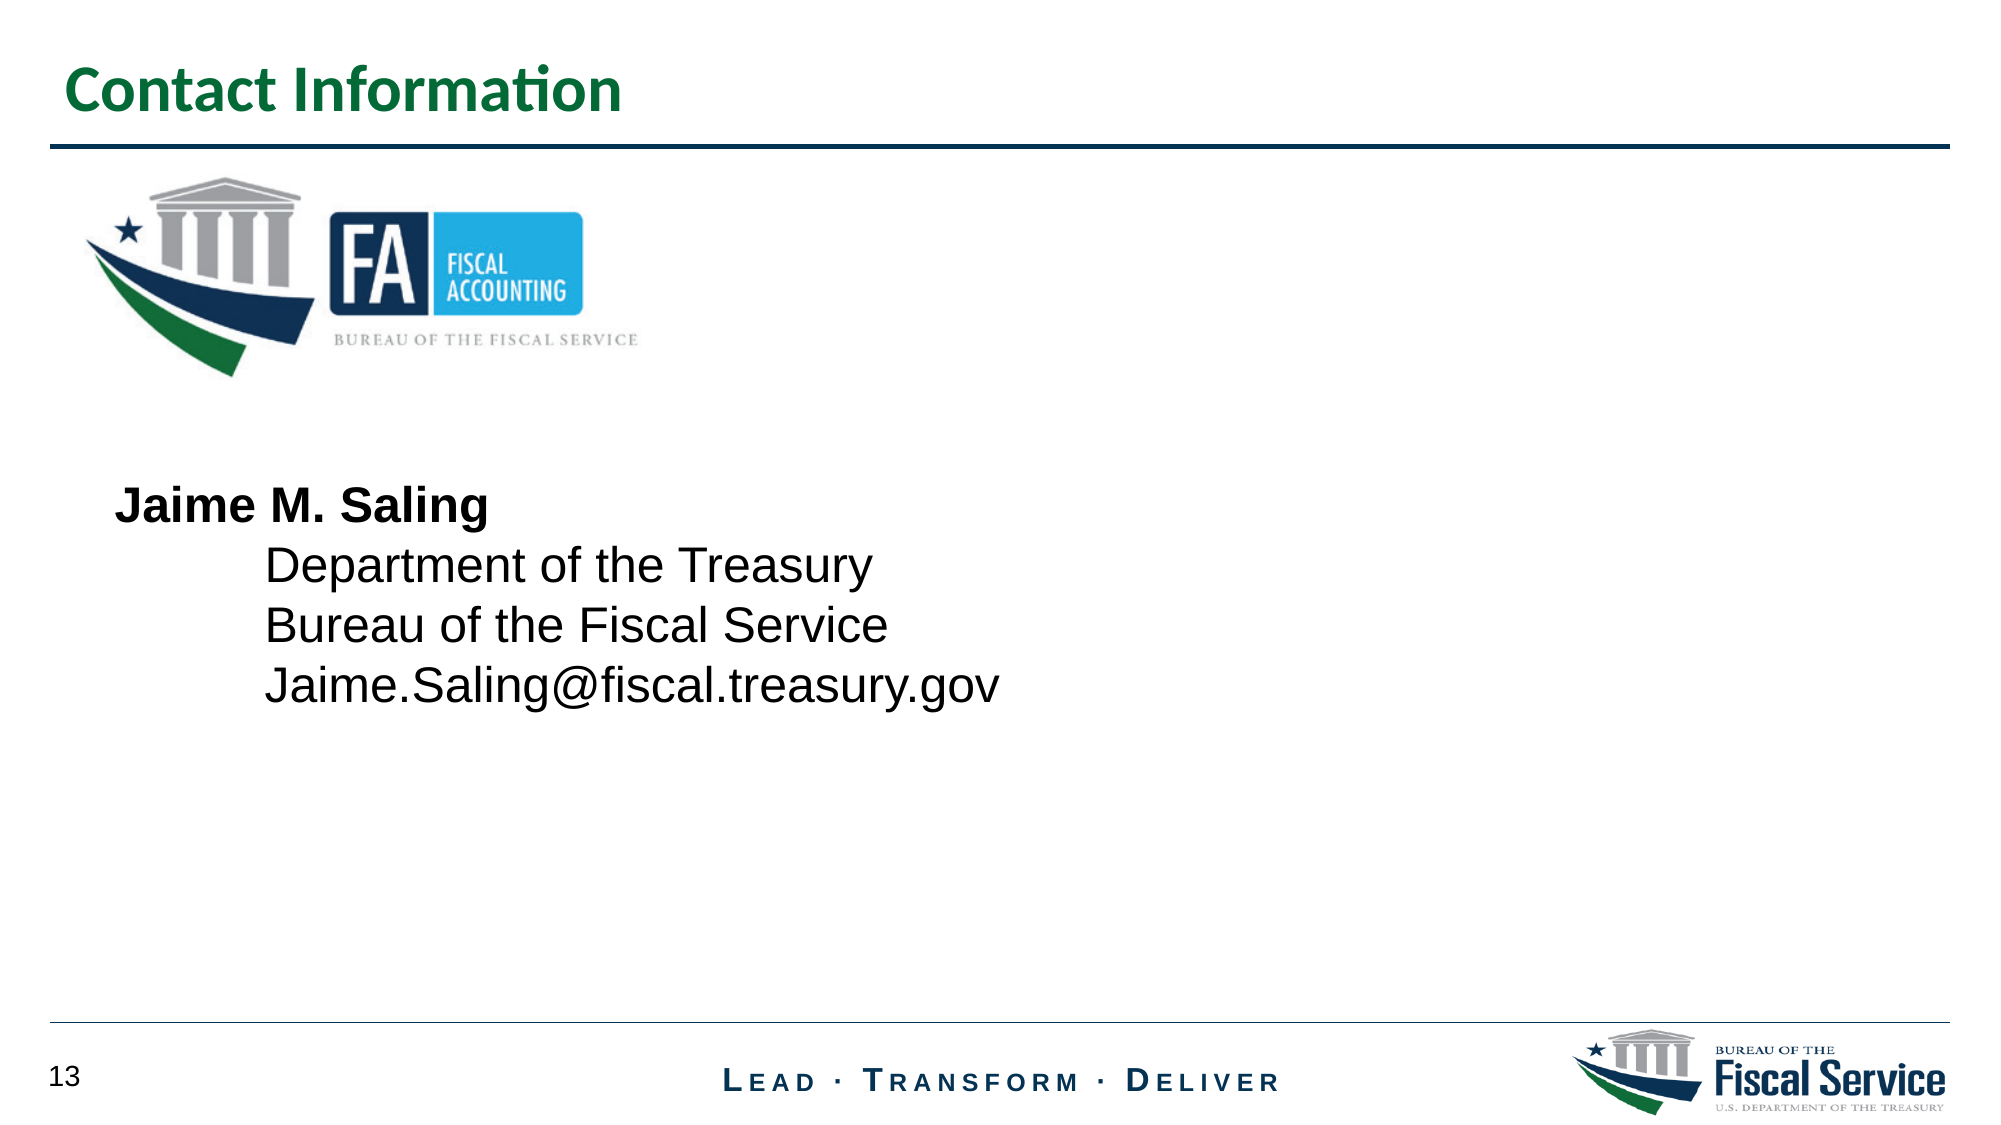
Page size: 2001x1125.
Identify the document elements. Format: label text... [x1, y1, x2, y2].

text_box Jaime M. Saling Department of the Treasury Bureau of the Fiscal Service Jaime.Saling@fiscal.treasury.gov [99, 224, 1075, 1040]
picture [1566, 1026, 1950, 1118]
picture [74, 163, 661, 394]
